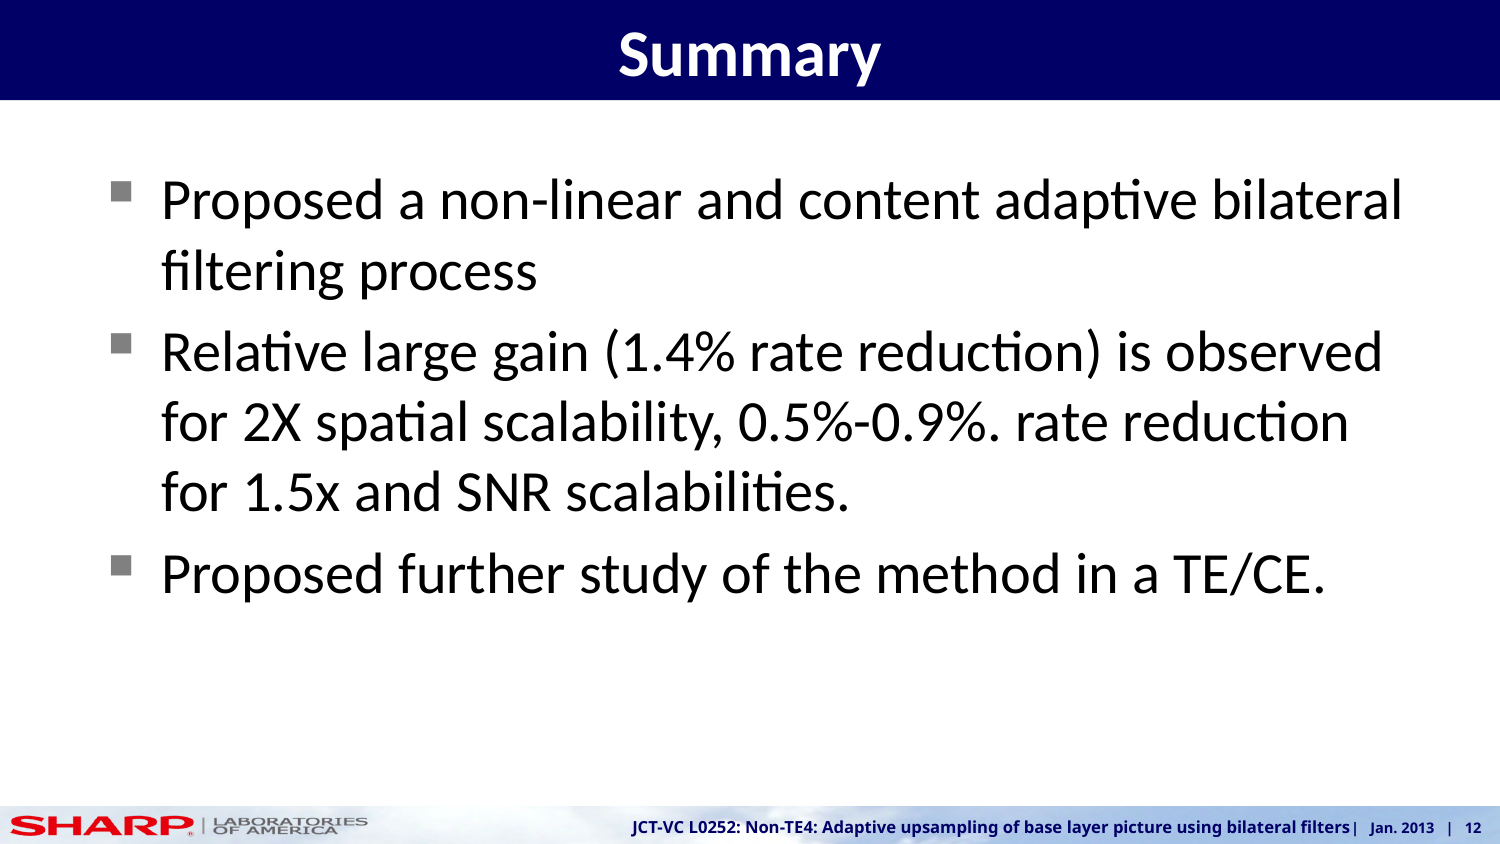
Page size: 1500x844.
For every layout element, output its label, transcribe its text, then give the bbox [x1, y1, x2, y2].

picture [0, 806, 1500, 844]
list Proposed a non-linear and content adaptive bilateral filtering process Relative large gain (1.4% rate reduction) is observed for 2X spatial scalability, 0.5%-0.9%. rate reduction for 1.5x and SNR scalabilities. Proposed further study of the method in a TE/CE. [93, 154, 1432, 754]
title Summary [17, 0, 1484, 101]
